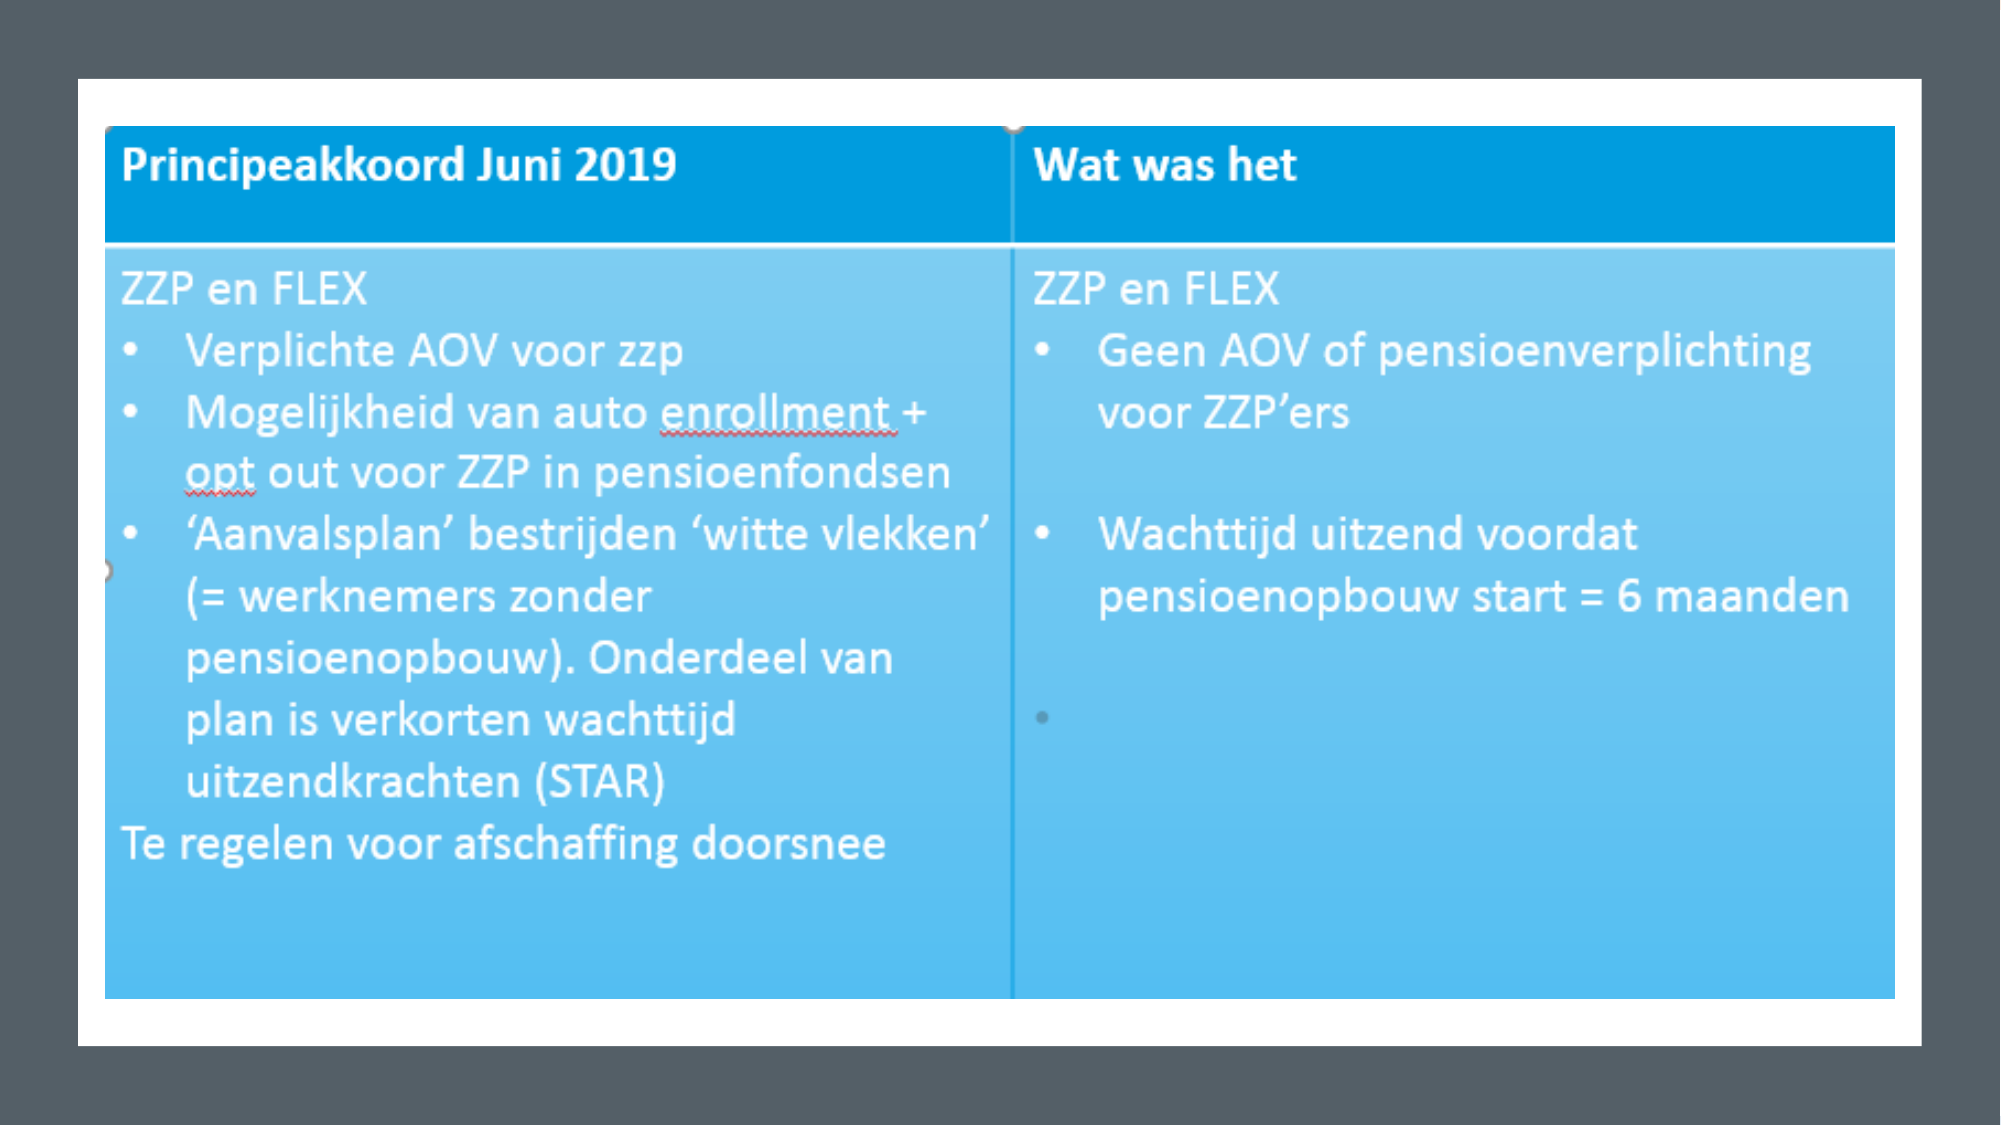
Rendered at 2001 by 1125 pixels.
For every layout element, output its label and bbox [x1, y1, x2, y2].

text_box [0, 0, 2000, 1125]
text_box [77, 78, 1923, 1047]
list [105, 126, 1895, 999]
